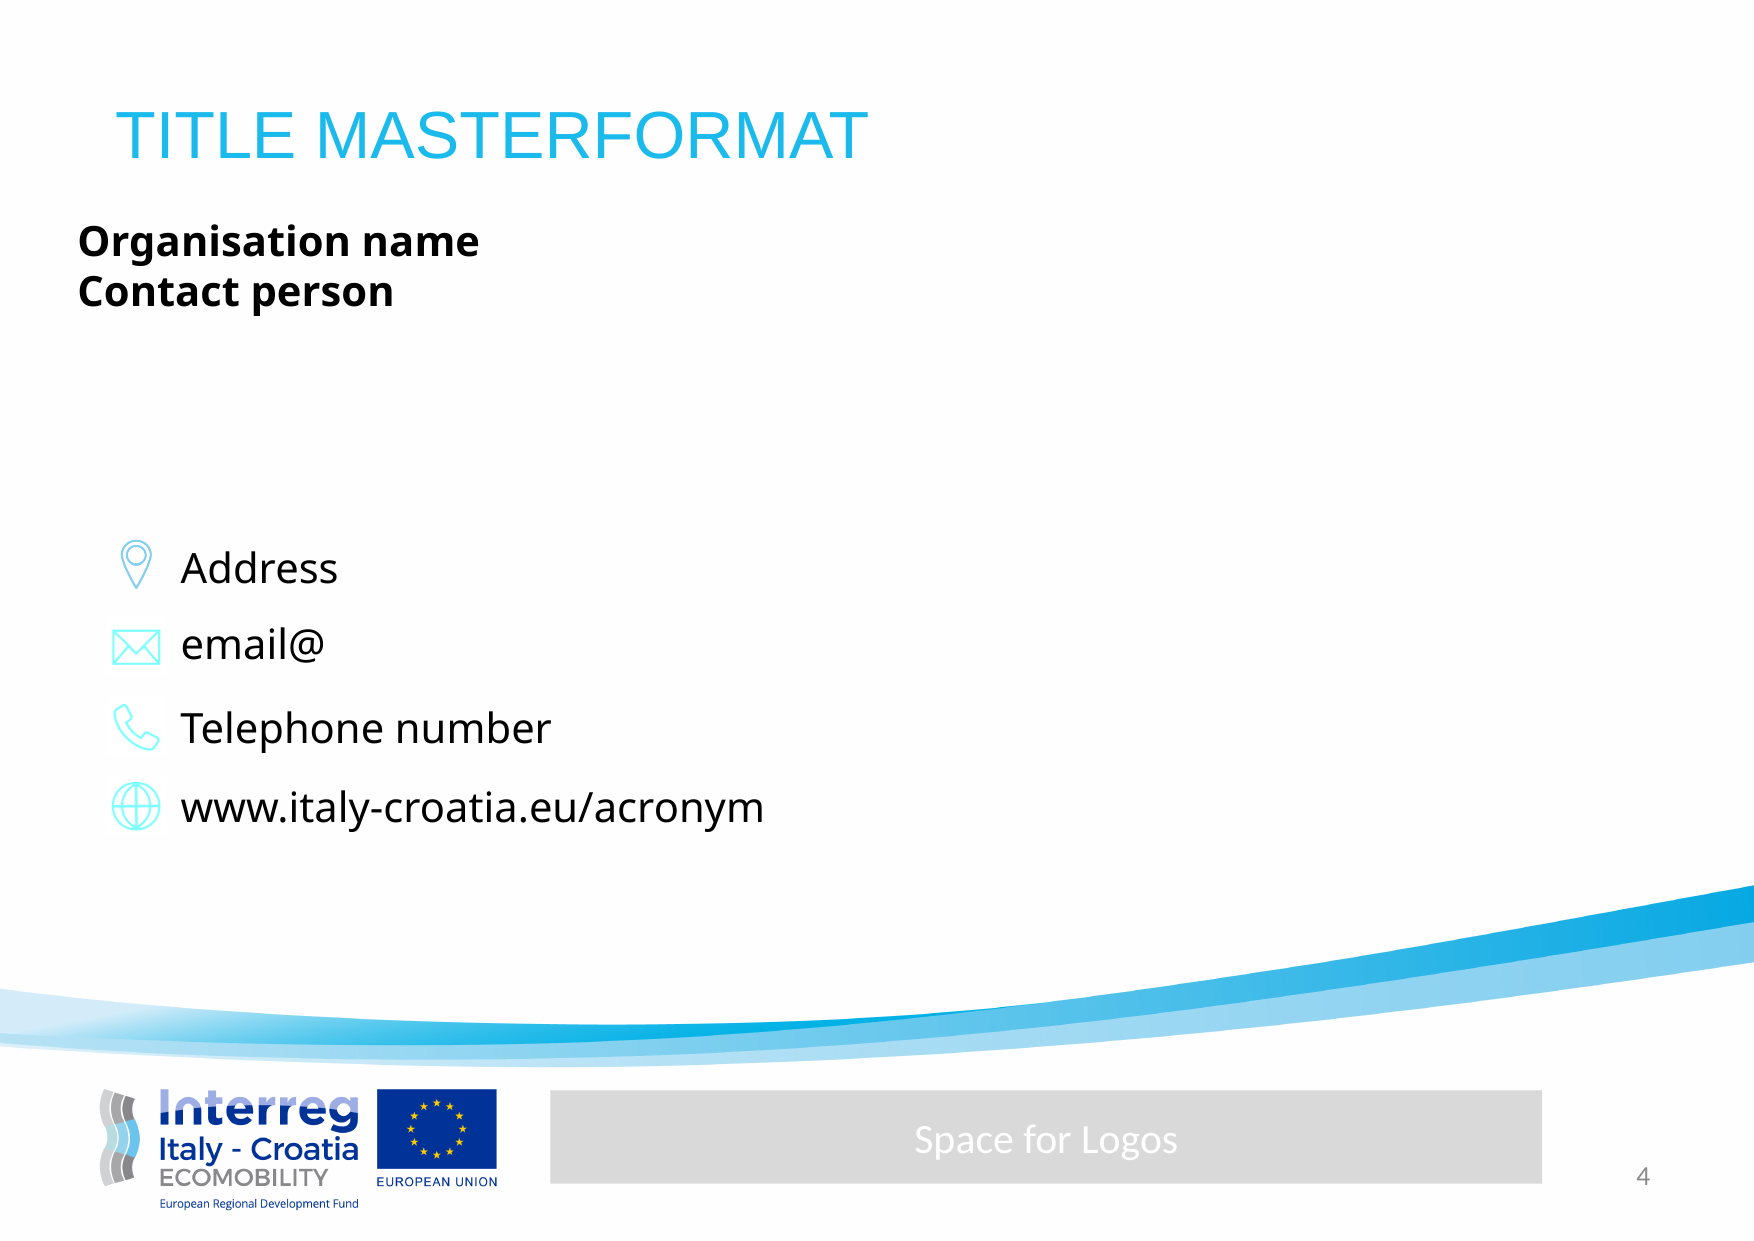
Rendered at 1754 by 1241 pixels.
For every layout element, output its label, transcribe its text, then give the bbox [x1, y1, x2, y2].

text_box www.italy-croatia.eu/acronym [165, 772, 1194, 838]
text_box Organisation name Contact person [62, 206, 496, 322]
picture [0, 0, 1754, 1241]
text_box TITLE MASTERFORMAT [97, 83, 1656, 181]
text_box email@ [165, 610, 1194, 676]
text_box Telephone number [165, 694, 1194, 760]
text_box Space for Logos [549, 1089, 1543, 1185]
slide_number 4 [1607, 1141, 1666, 1208]
text_box Address [165, 534, 1194, 600]
